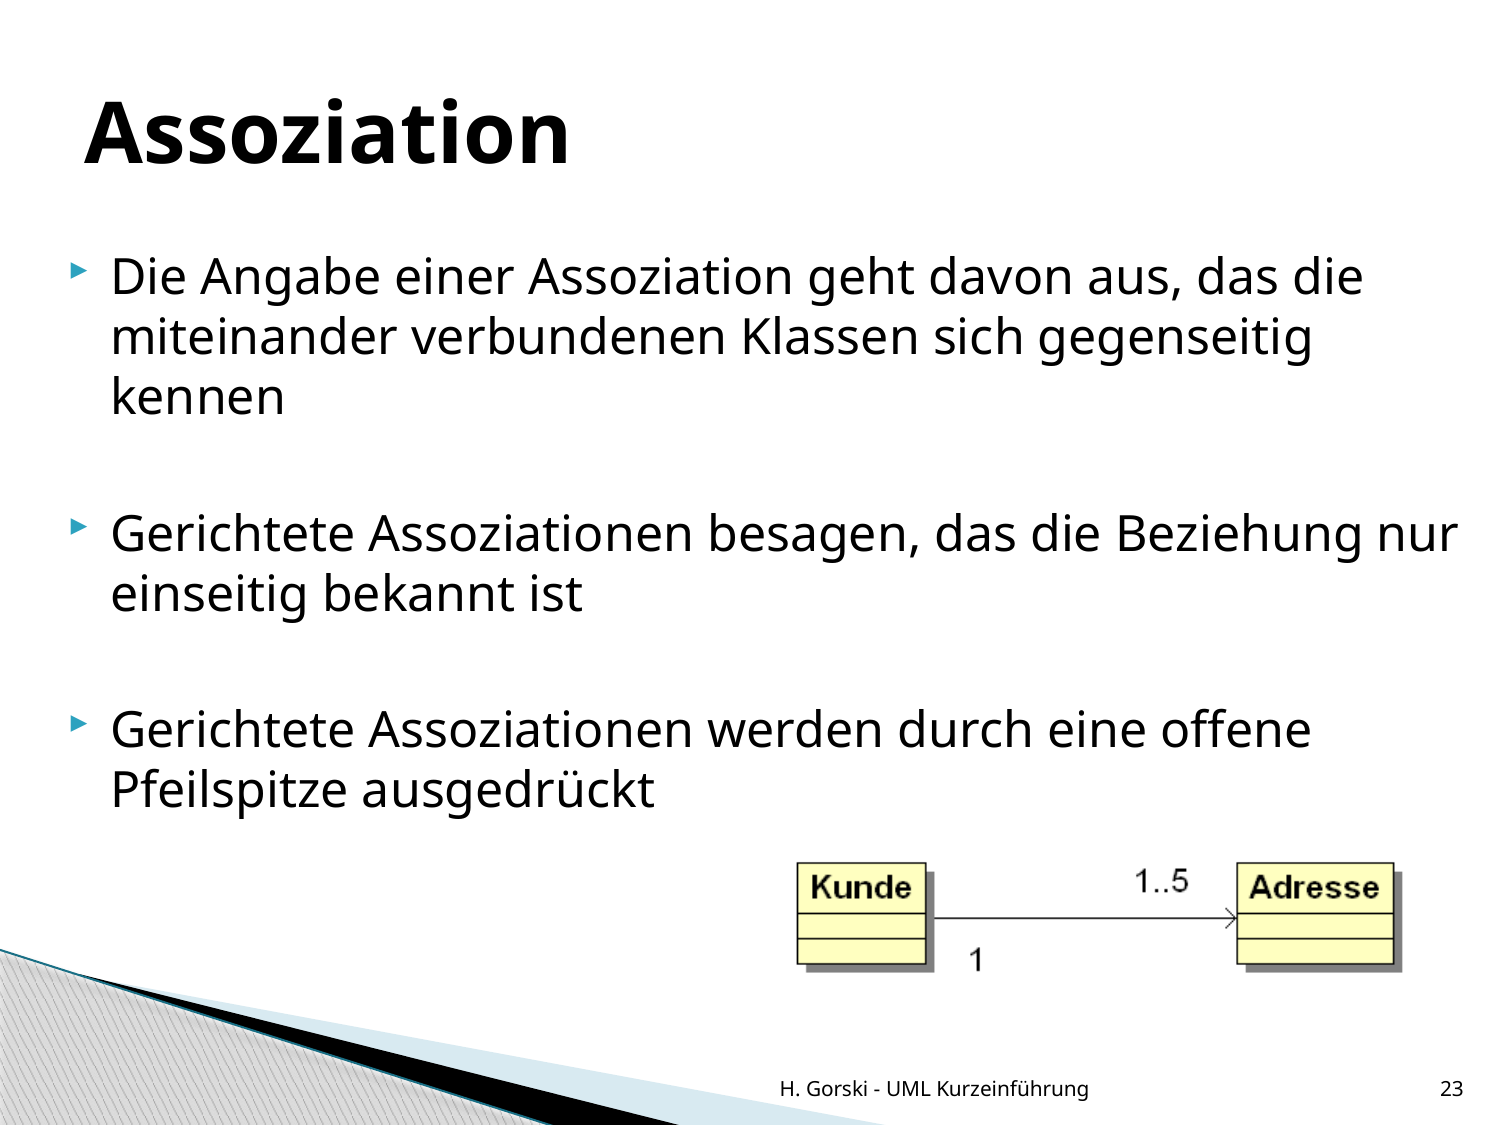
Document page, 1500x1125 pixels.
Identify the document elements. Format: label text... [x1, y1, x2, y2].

picture [761, 831, 1426, 1006]
footer H. Gorski - UML Kurzeinführung [718, 1051, 1105, 1112]
title Assoziation [70, 35, 1421, 223]
slide_number 23 [1418, 1051, 1479, 1112]
list Die Angabe einer Assoziation geht davon aus, das die miteinander verbundenen Klassen sich gegenseitig kennen Gerichtete Assoziationen besagen, das die Beziehung nur einseitig bekannt ist Gerichtete Assoziationen werden durch eine offene Pfeilspitze ausgedrückt [35, 236, 1500, 961]
